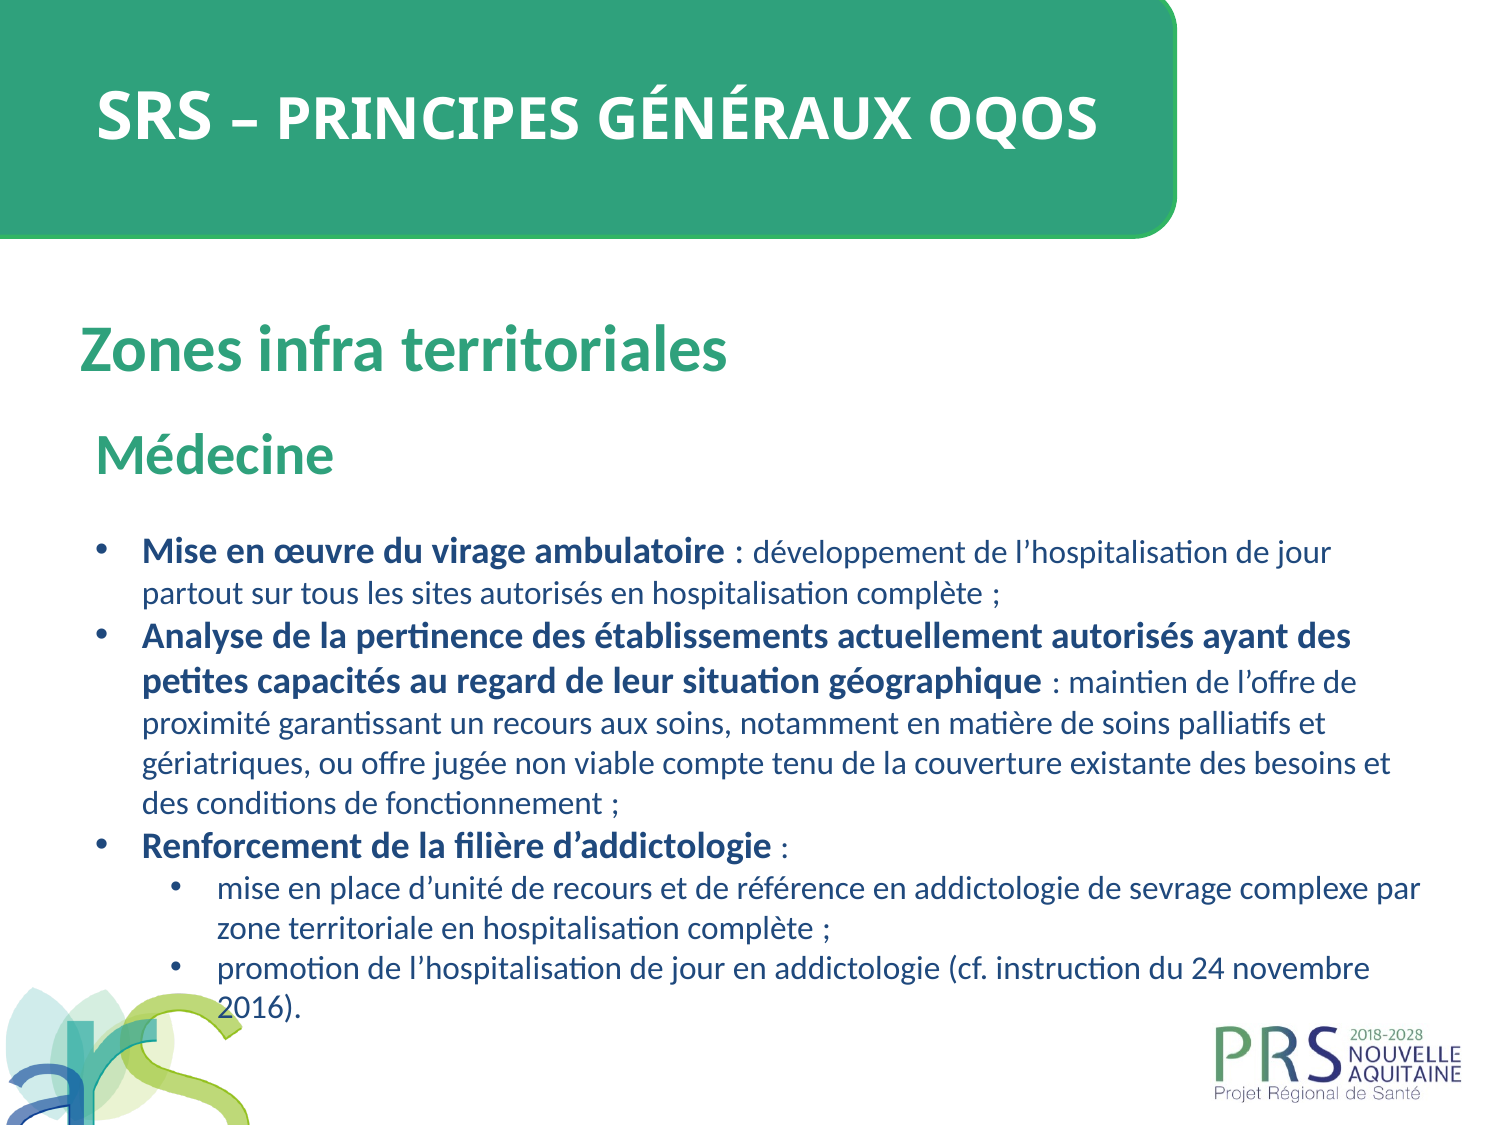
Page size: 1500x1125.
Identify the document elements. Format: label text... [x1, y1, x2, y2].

text_box Médecine Mise en œuvre du virage ambulatoire : développement de l’hospitalisation de jour partout sur tous les sites autorisés en hospitalisation complète ; Analyse de la pertinence des établissements actuellement autorisés ayant des petites capacités au regard de leur situation géographique : maintien de l’offre de proximité garantissant un recours aux soins, notamment en matière de soins palliatifs et gériatriques, ou offre jugée non viable compte tenu de la couverture existante des besoins et des conditions de fonctionnement ; Renforcement de la filière d’addictologie : mise en place d’unité de recours et de référence en addictologie de sevrage complexe par zone territoriale en hospitalisation complète ; promotion de l’hospitalisation de jour en addictologie (cf. instruction du 24 novembre 2016). [80, 408, 1439, 1068]
text_box SRS – Principes généraux OQOS [29, 19, 1415, 207]
picture [5, 987, 250, 1125]
list Zones infra territoriales [64, 205, 1447, 505]
text_box [0, 0, 1176, 239]
picture [1210, 1023, 1466, 1103]
